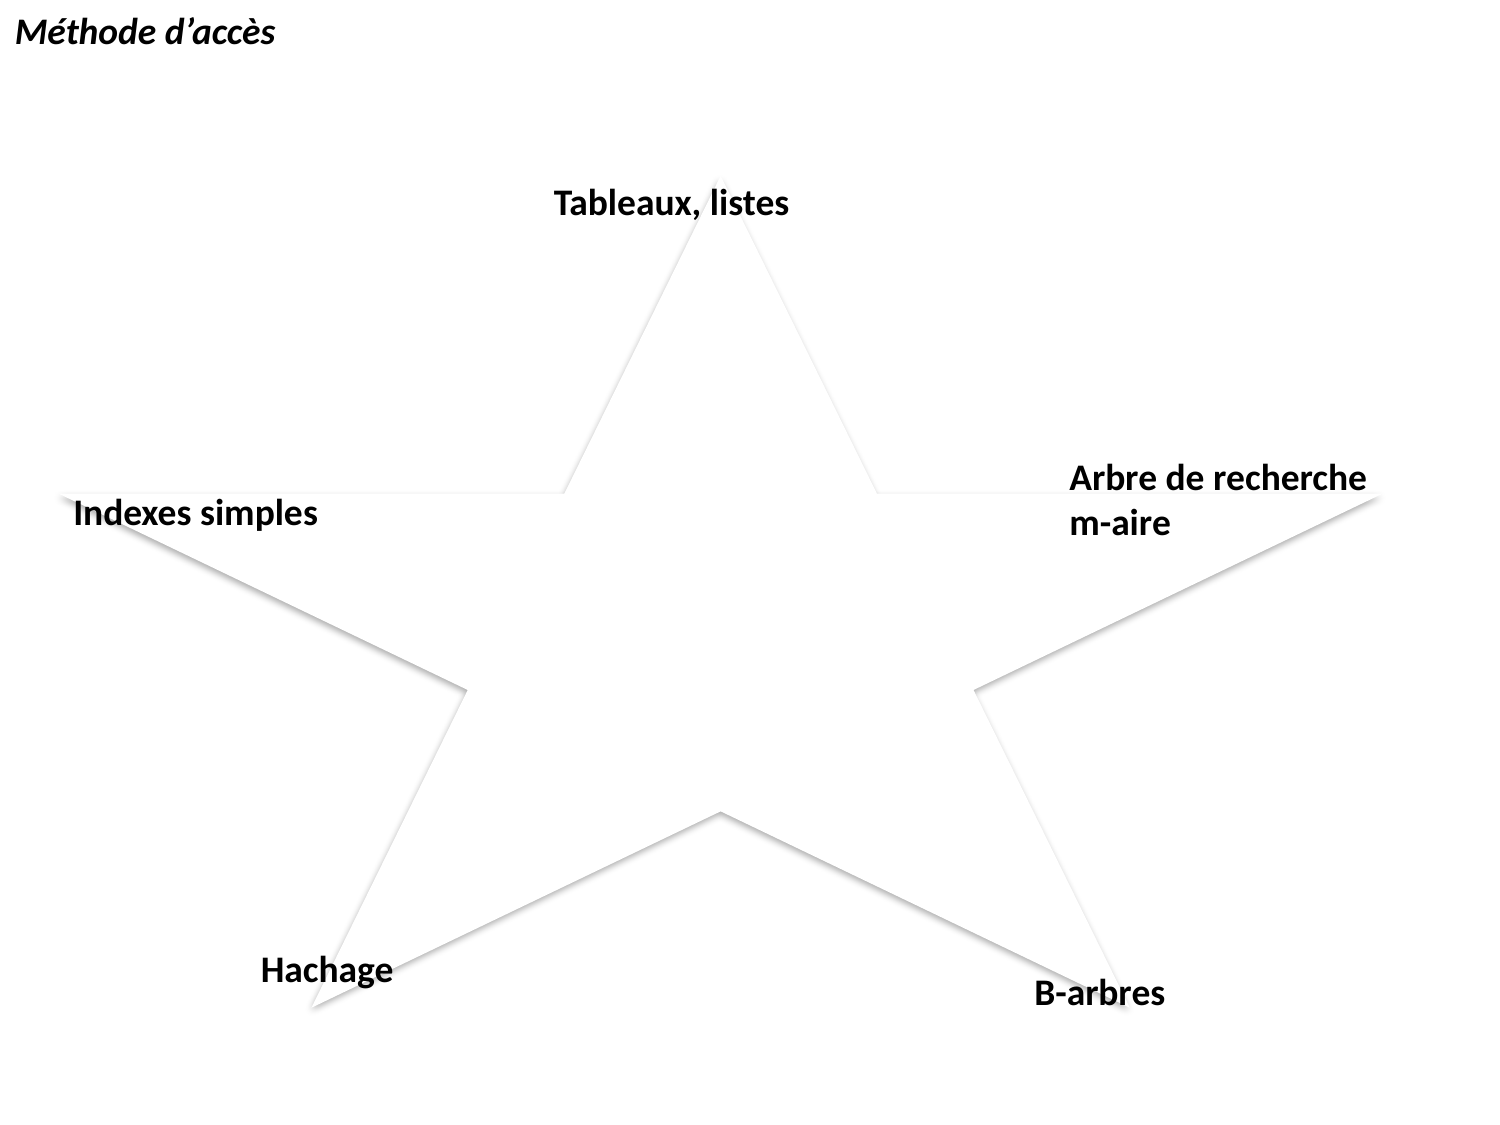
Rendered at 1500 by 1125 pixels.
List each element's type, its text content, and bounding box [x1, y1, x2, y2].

text_box Indexes simples [58, 480, 481, 541]
text_box [309, 998, 337, 1010]
text_box Hachage [246, 937, 457, 998]
text_box Arbre de recherche m-aire [1054, 445, 1418, 550]
text_box Méthode d’accès [0, 0, 375, 60]
text_box B-arbres [1019, 960, 1203, 1021]
text_box Tableaux, listes [538, 175, 903, 231]
text_box [152, 231, 1271, 960]
